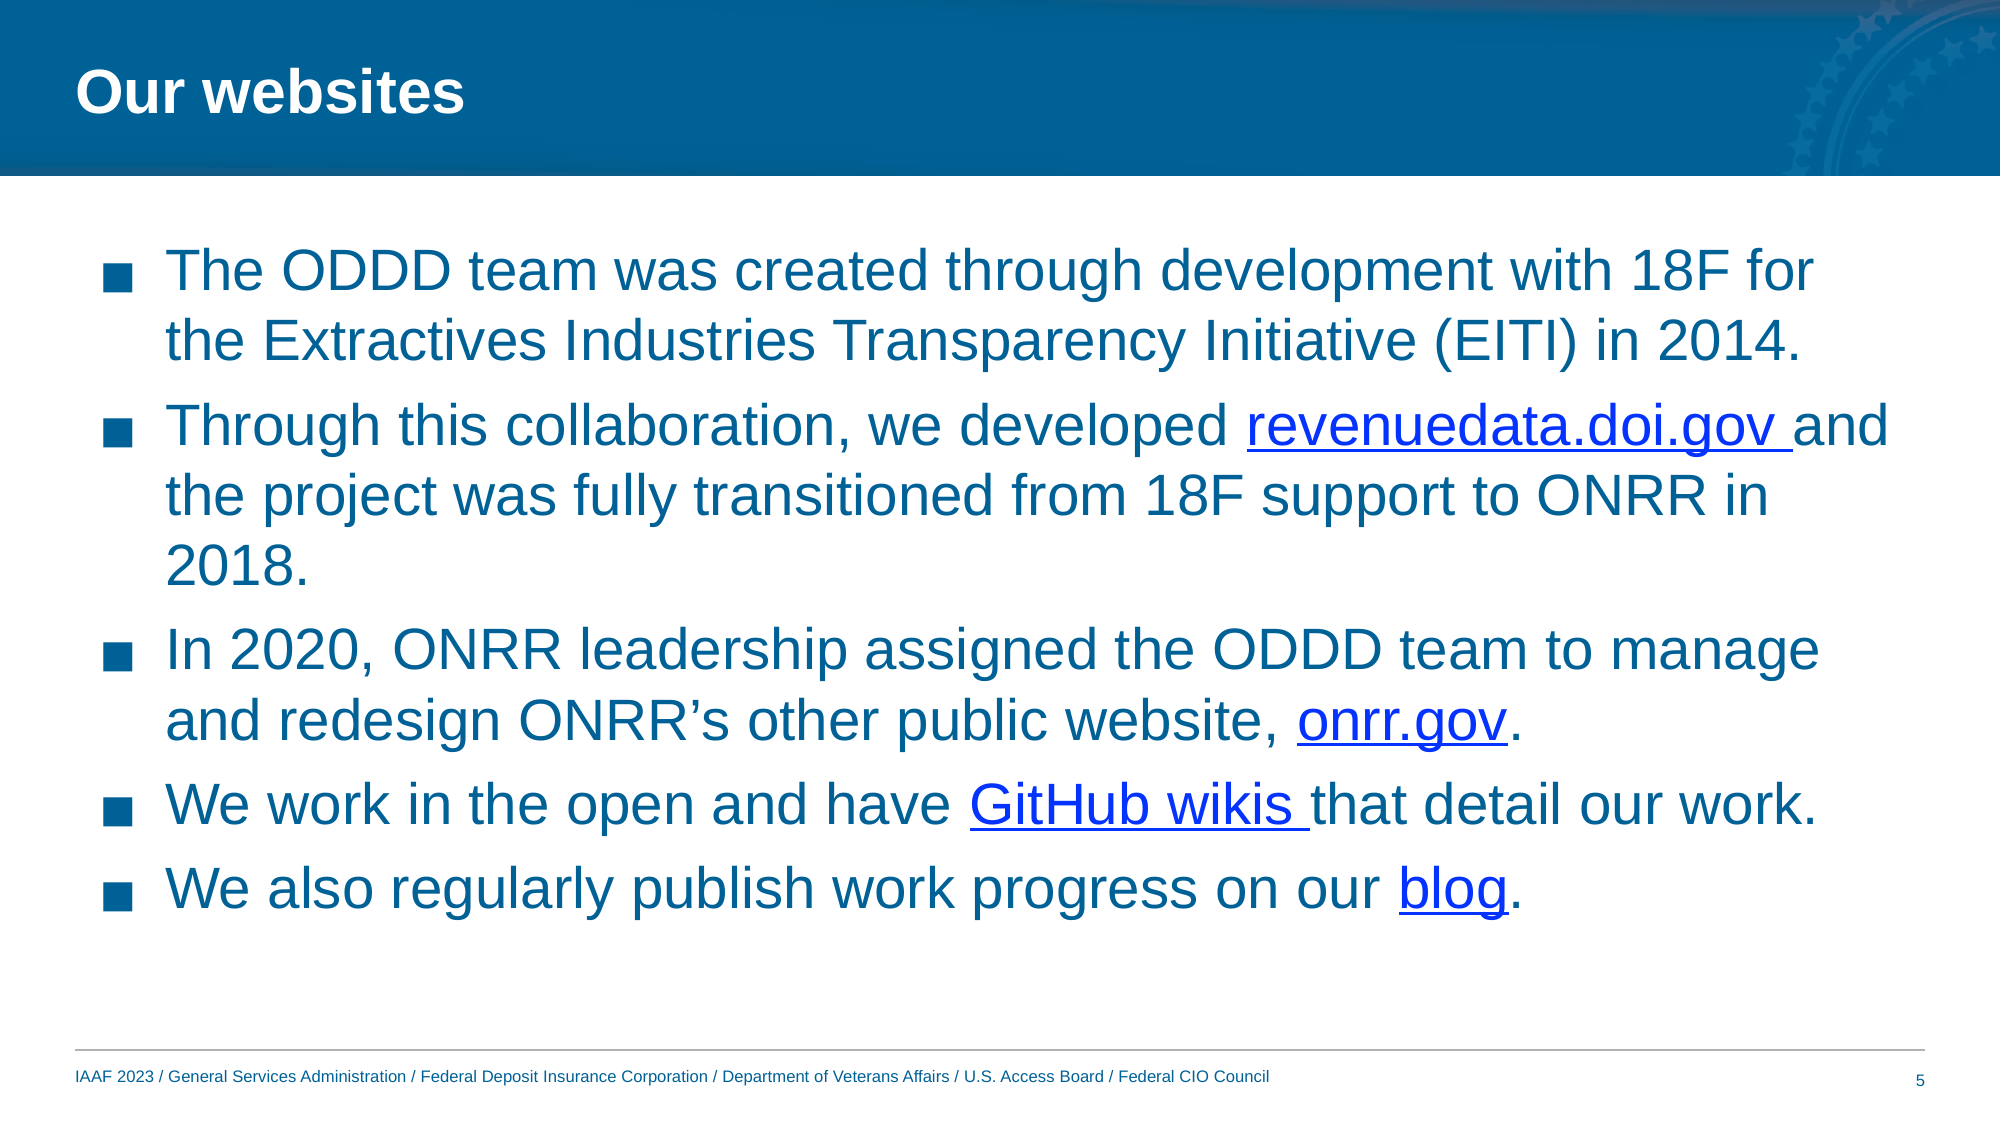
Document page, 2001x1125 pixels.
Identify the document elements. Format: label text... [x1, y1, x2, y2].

picture [0, 168, 666, 176]
title Our websites [75, 52, 1800, 128]
list The ODDD team was created through development with 18F for the Extractives Industries Transparency Initiative (EITI) in 2014.​ Through this collaboration, we developed revenuedata.doi.gov and the project was fully transitioned from 18F support to ONRR in 2018.​ In 2020, ONRR leadership assigned the ODDD team to manage and redesign ONRR’s other public website, onrr.gov.​ We work in the open and have GitHub wikis that detail our work.​ We also regularly publish work progress on our blog.​ [75, 224, 1925, 1035]
slide_number 5 [1880, 1065, 1925, 1095]
picture [0, 0, 2000, 176]
